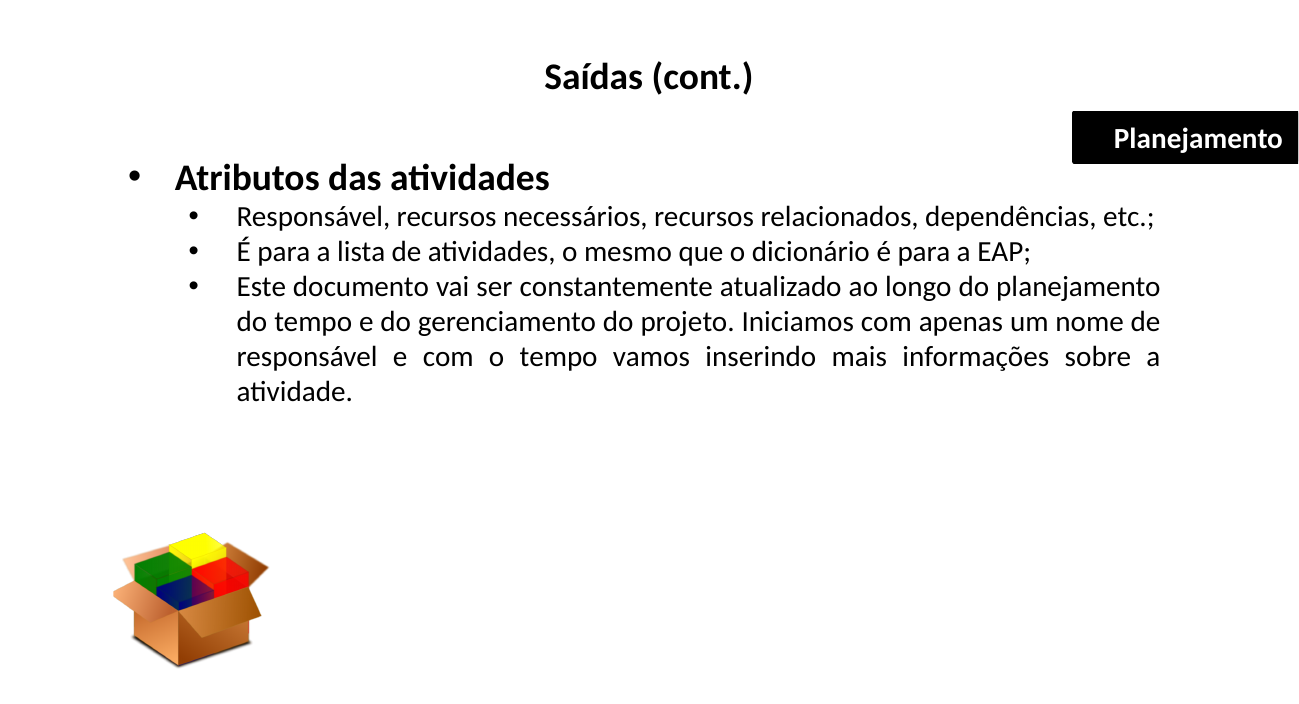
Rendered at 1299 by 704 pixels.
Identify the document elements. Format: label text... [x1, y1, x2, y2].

text_box Planejamento [1074, 112, 1299, 162]
text_box Atributos das atividades Responsável, recursos necessários, recursos relacionados, dependências, etc.; É para a lista de atividades, o mesmo que o dicionário é para a EAP; Este documento vai ser constantemente atualizado ao longo do planejamento do tempo e do gerenciamento do projeto. Iniciamos com apenas um nome de responsável e com o tempo vamos inserindo mais informações sobre a atividade. [113, 145, 1177, 418]
text_box Saídas (cont.) [0, 44, 1299, 106]
picture [112, 520, 273, 672]
